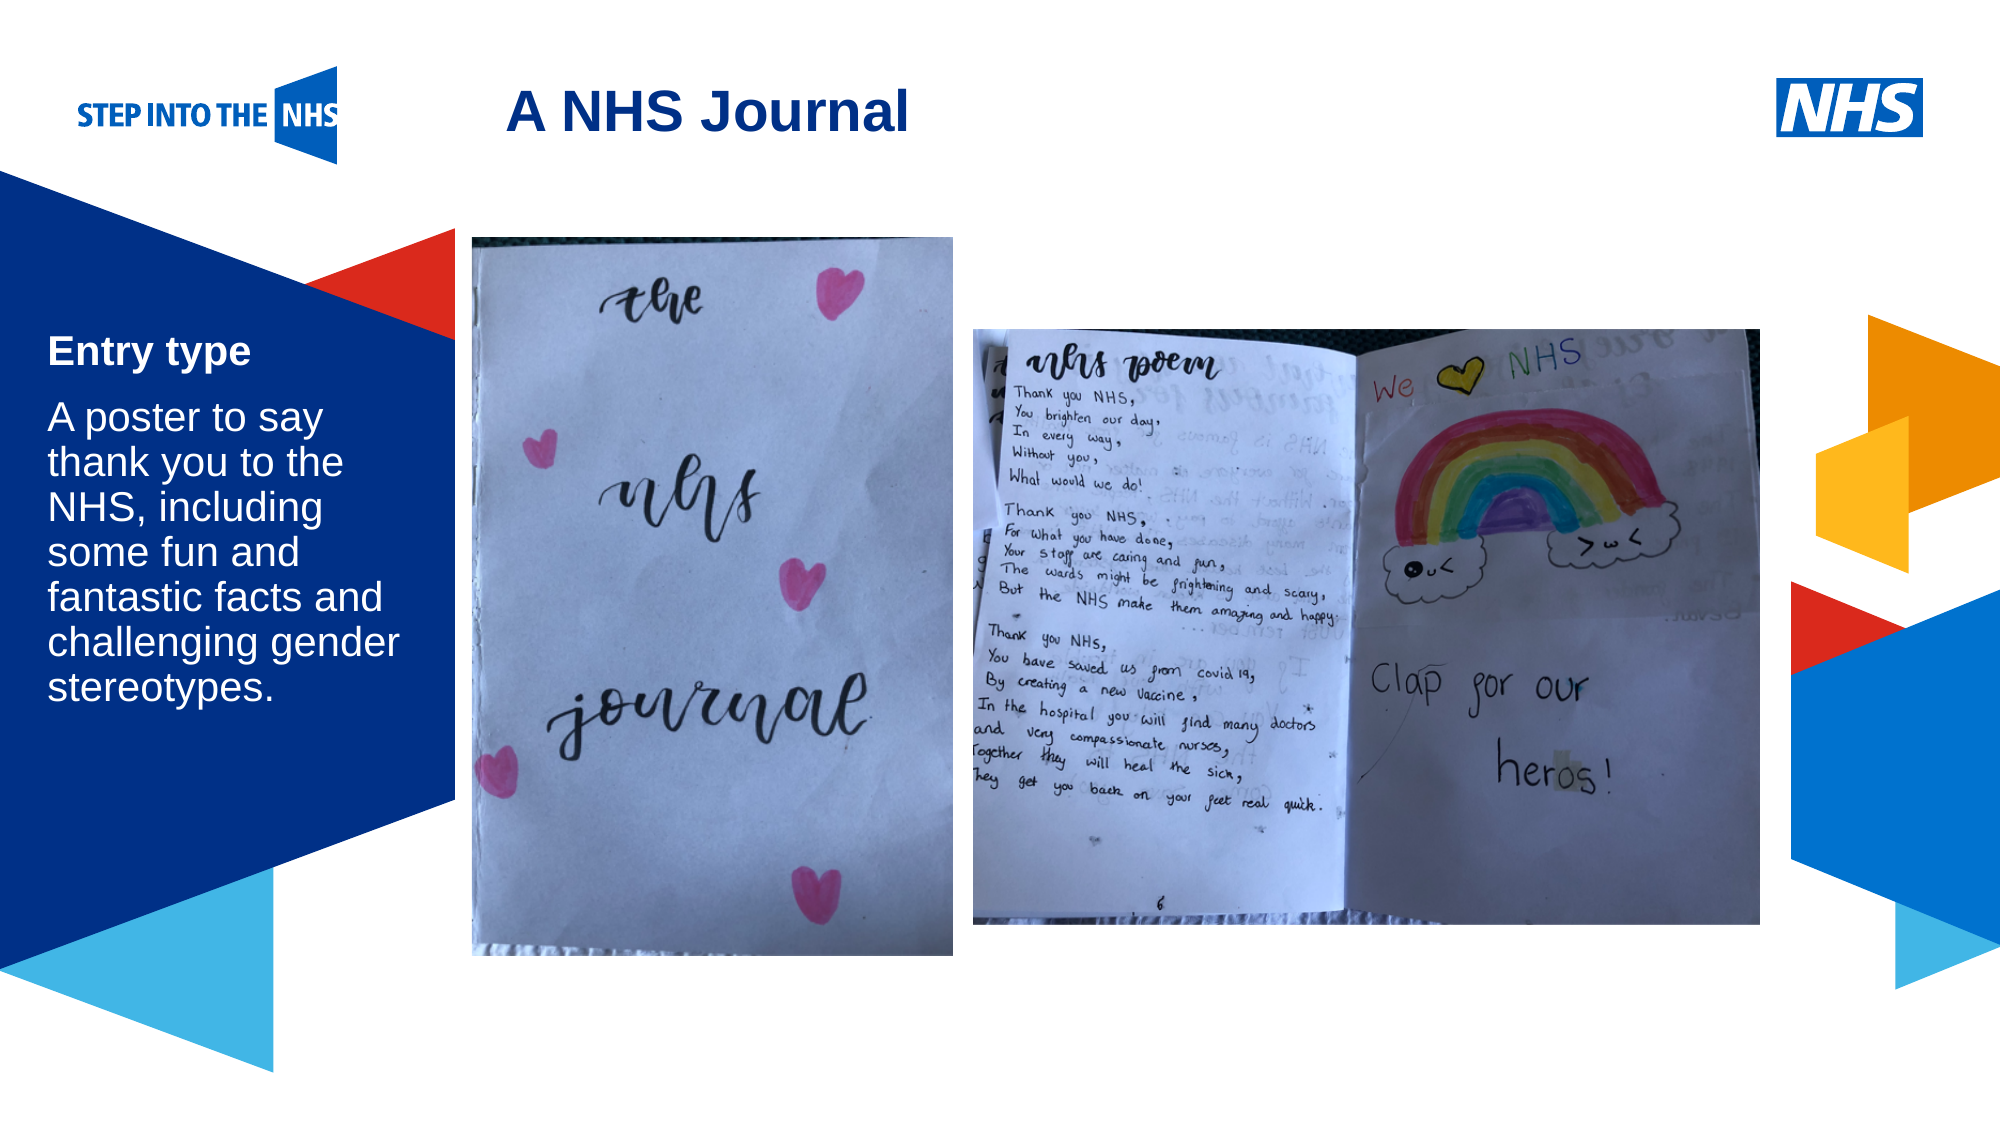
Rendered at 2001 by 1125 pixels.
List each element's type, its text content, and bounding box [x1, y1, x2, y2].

picture [471, 237, 953, 956]
text_box A NHS Journal [490, 74, 1883, 295]
picture [972, 329, 1760, 927]
text_box Entry type A poster to say thank you to the NHS, including some fun and fantastic facts and challenging gender stereotypes. [47, 329, 409, 796]
